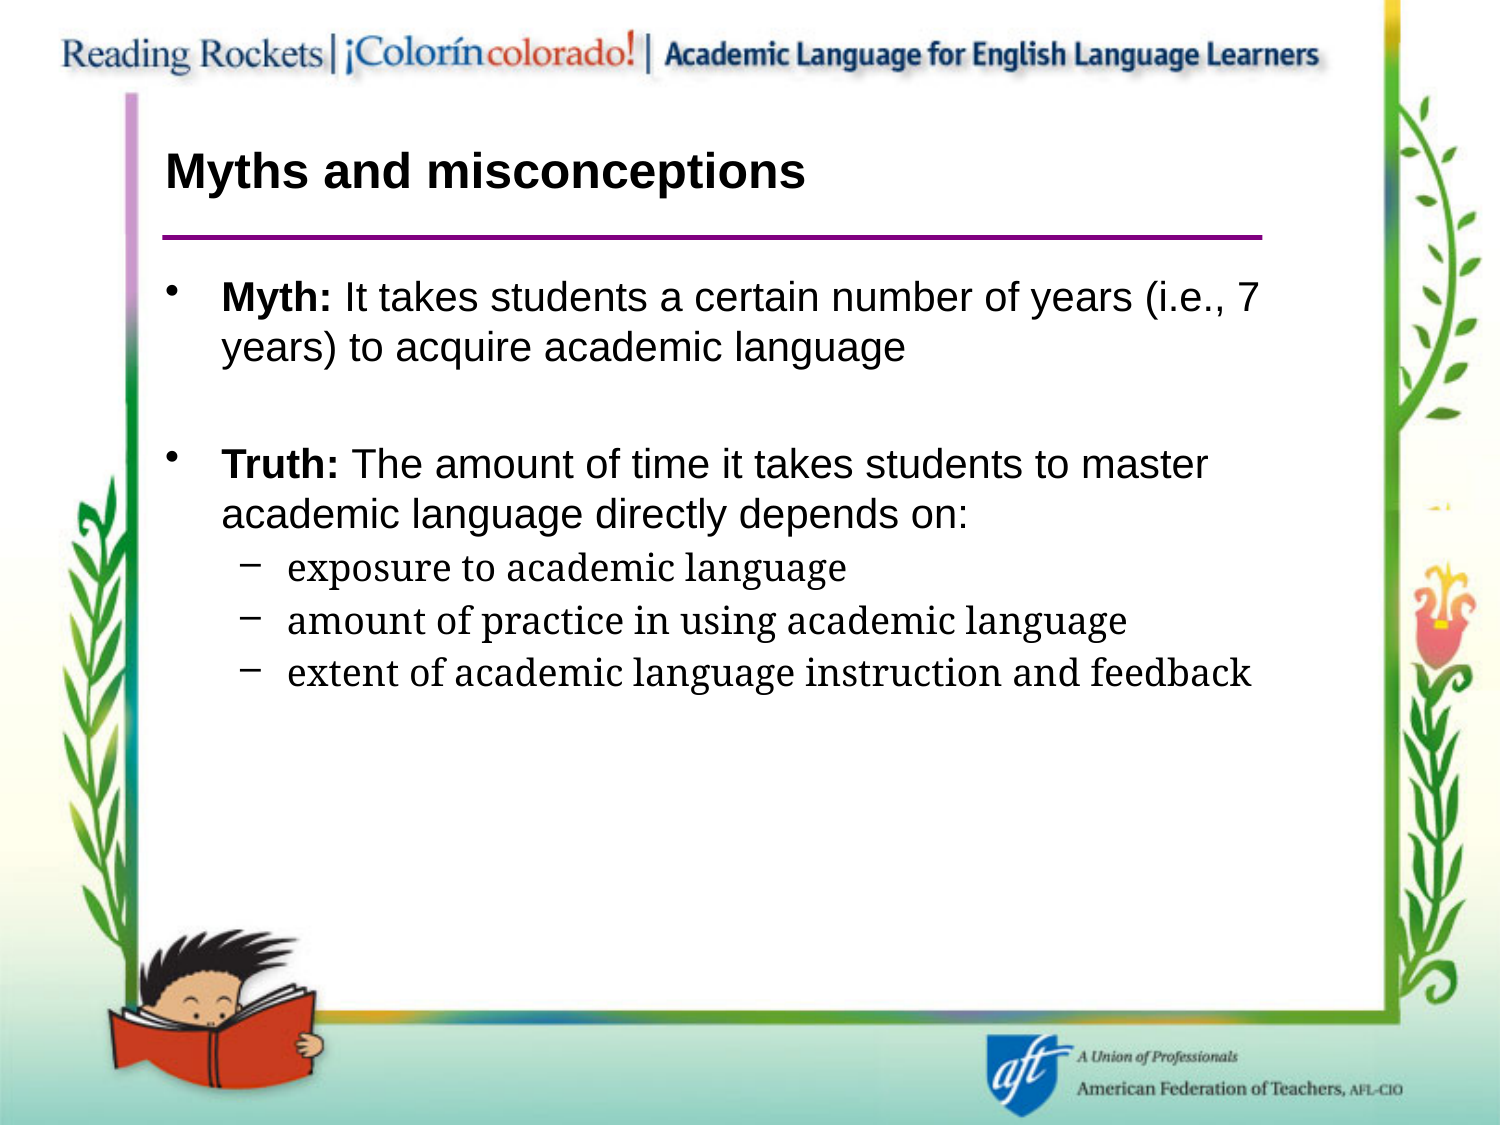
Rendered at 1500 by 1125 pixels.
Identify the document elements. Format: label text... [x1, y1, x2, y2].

picture [0, 0, 1500, 1125]
list Myth: It takes students a certain number of years (i.e., 7 years) to acquire academic language Truth: The amount of time it takes students to master academic language directly depends on: exposure to academic language amount of practice in using academic language extent of academic language instruction and feedback [149, 262, 1376, 1006]
title Myths and misconceptions [149, 74, 1376, 262]
